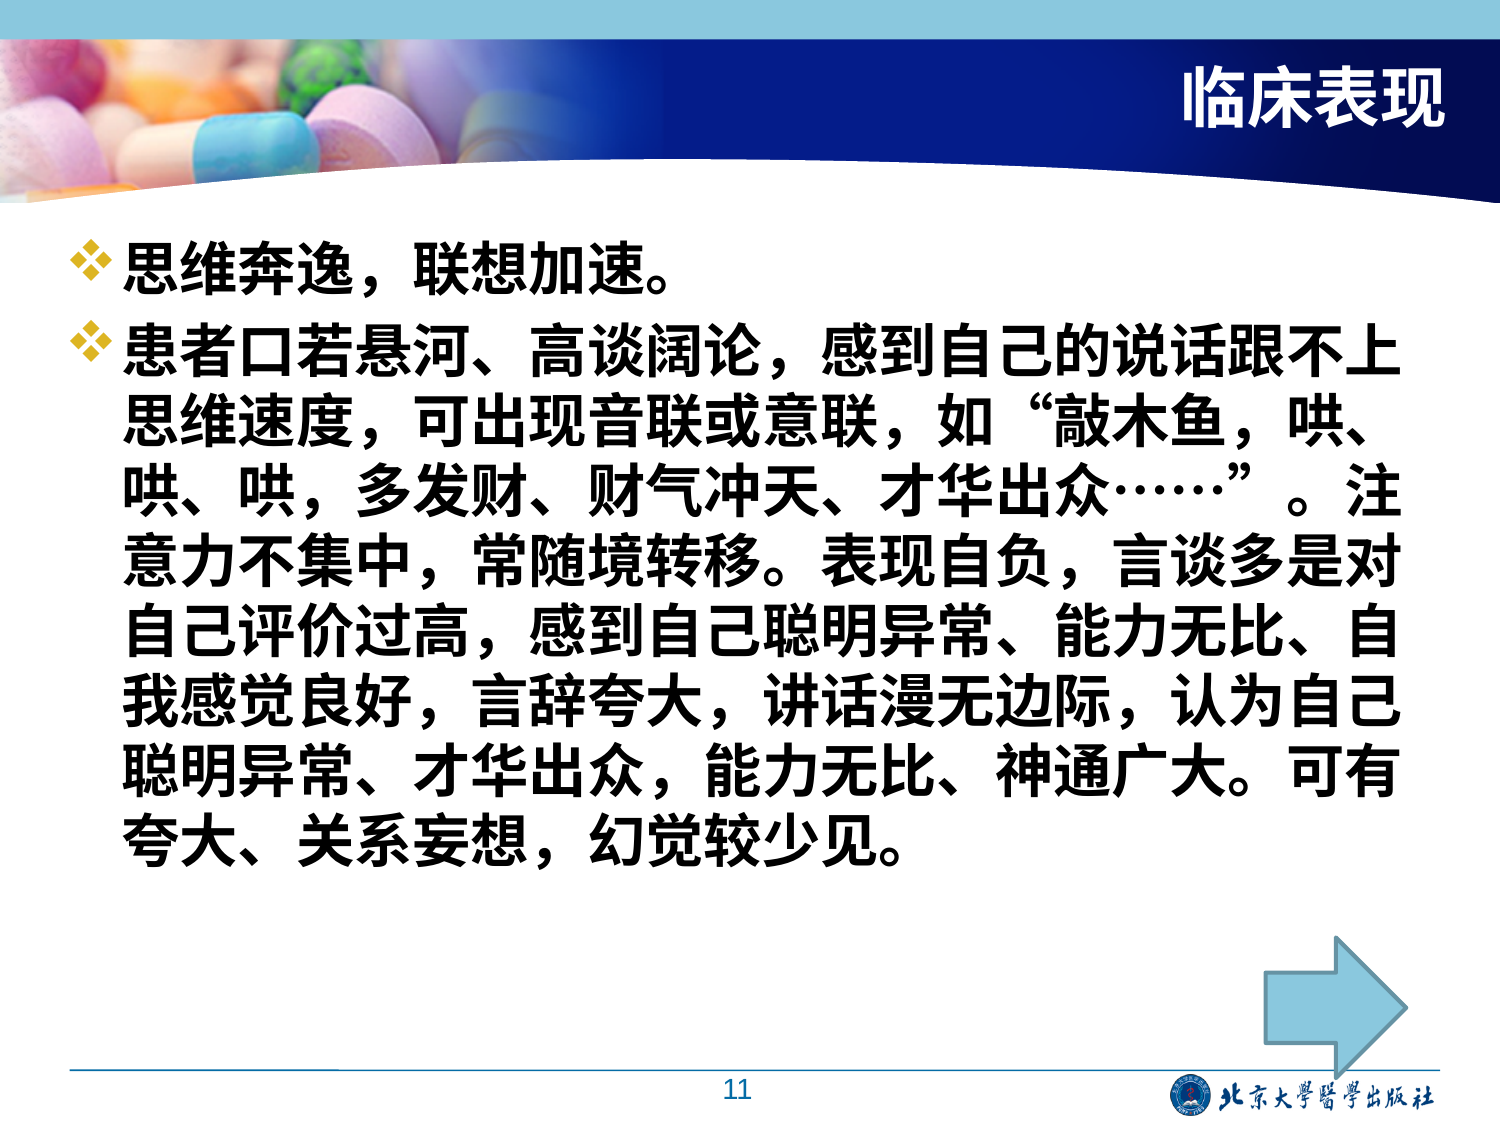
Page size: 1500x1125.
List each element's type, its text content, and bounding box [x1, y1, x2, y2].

picture [0, 40, 1500, 203]
text_box [1263, 935, 1409, 1081]
picture [1170, 1074, 1436, 1118]
title 临床表现 [137, 49, 1463, 143]
slide_number 11 [562, 1062, 913, 1114]
list 思维奔逸，联想加速。 患者口若悬河、高谈阔论，感到自己的说话跟不上思维速度，可出现音联或意联，如“敲木鱼，哄、哄、哄，多发财、财气冲天、才华出众……”。注意力不集中，常随境转移。表现自负，言谈多是对自己评价过高，感到自己聪明异常、能力无比、自我感觉良好，言辞夸大，讲话漫无边际，认为自己聪明异常、才华出众，能力无比、神通广大。可有夸大、关系妄想，幻觉较少见。 [49, 224, 1463, 1026]
